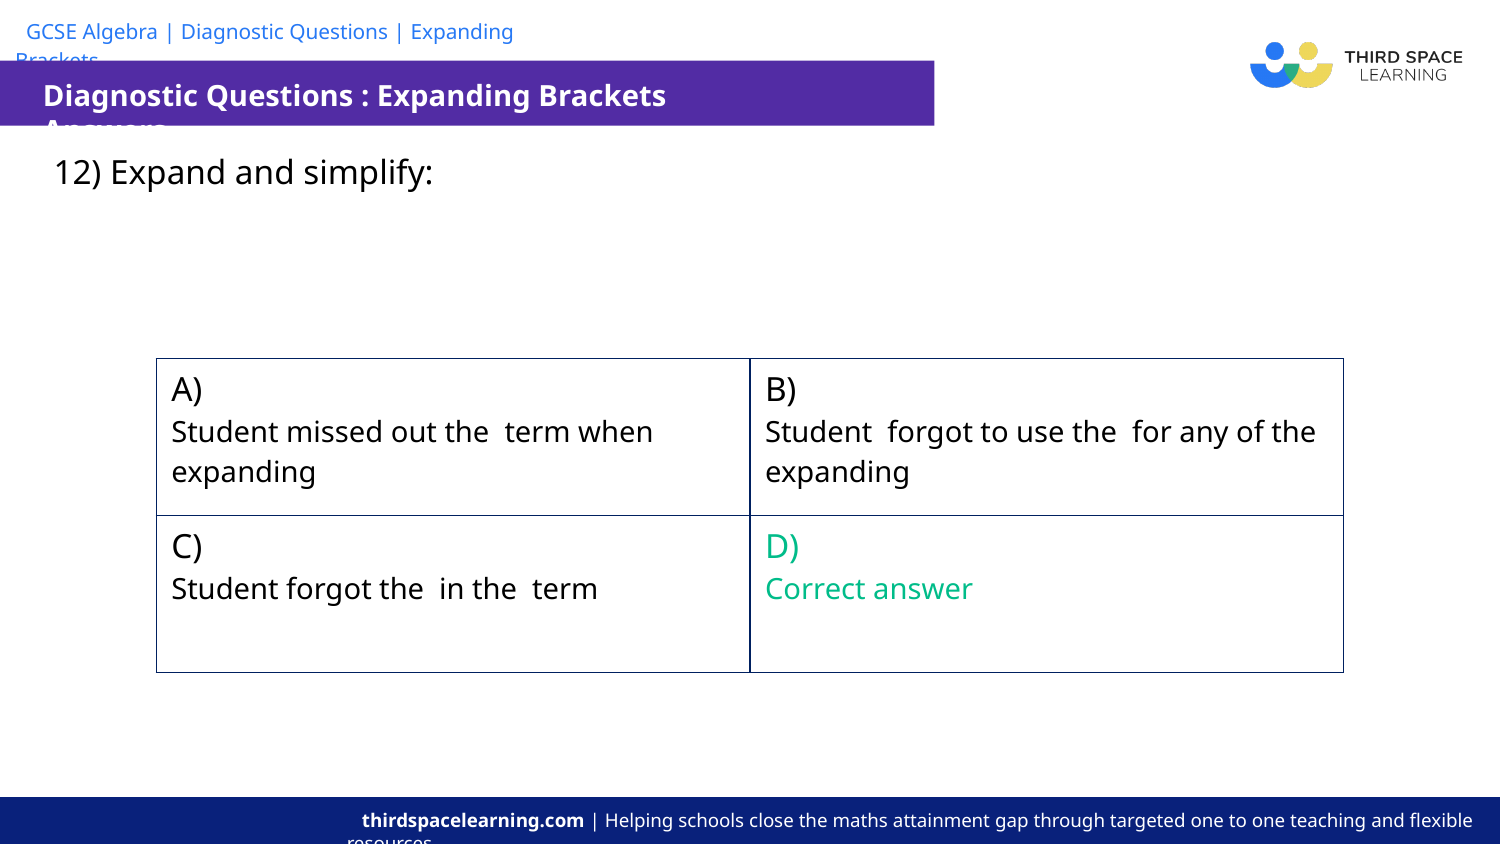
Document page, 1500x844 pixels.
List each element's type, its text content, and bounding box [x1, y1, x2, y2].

picture [1250, 33, 1465, 99]
text_box Diagnostic Questions : Expanding Brackets Answers [27, 61, 778, 162]
